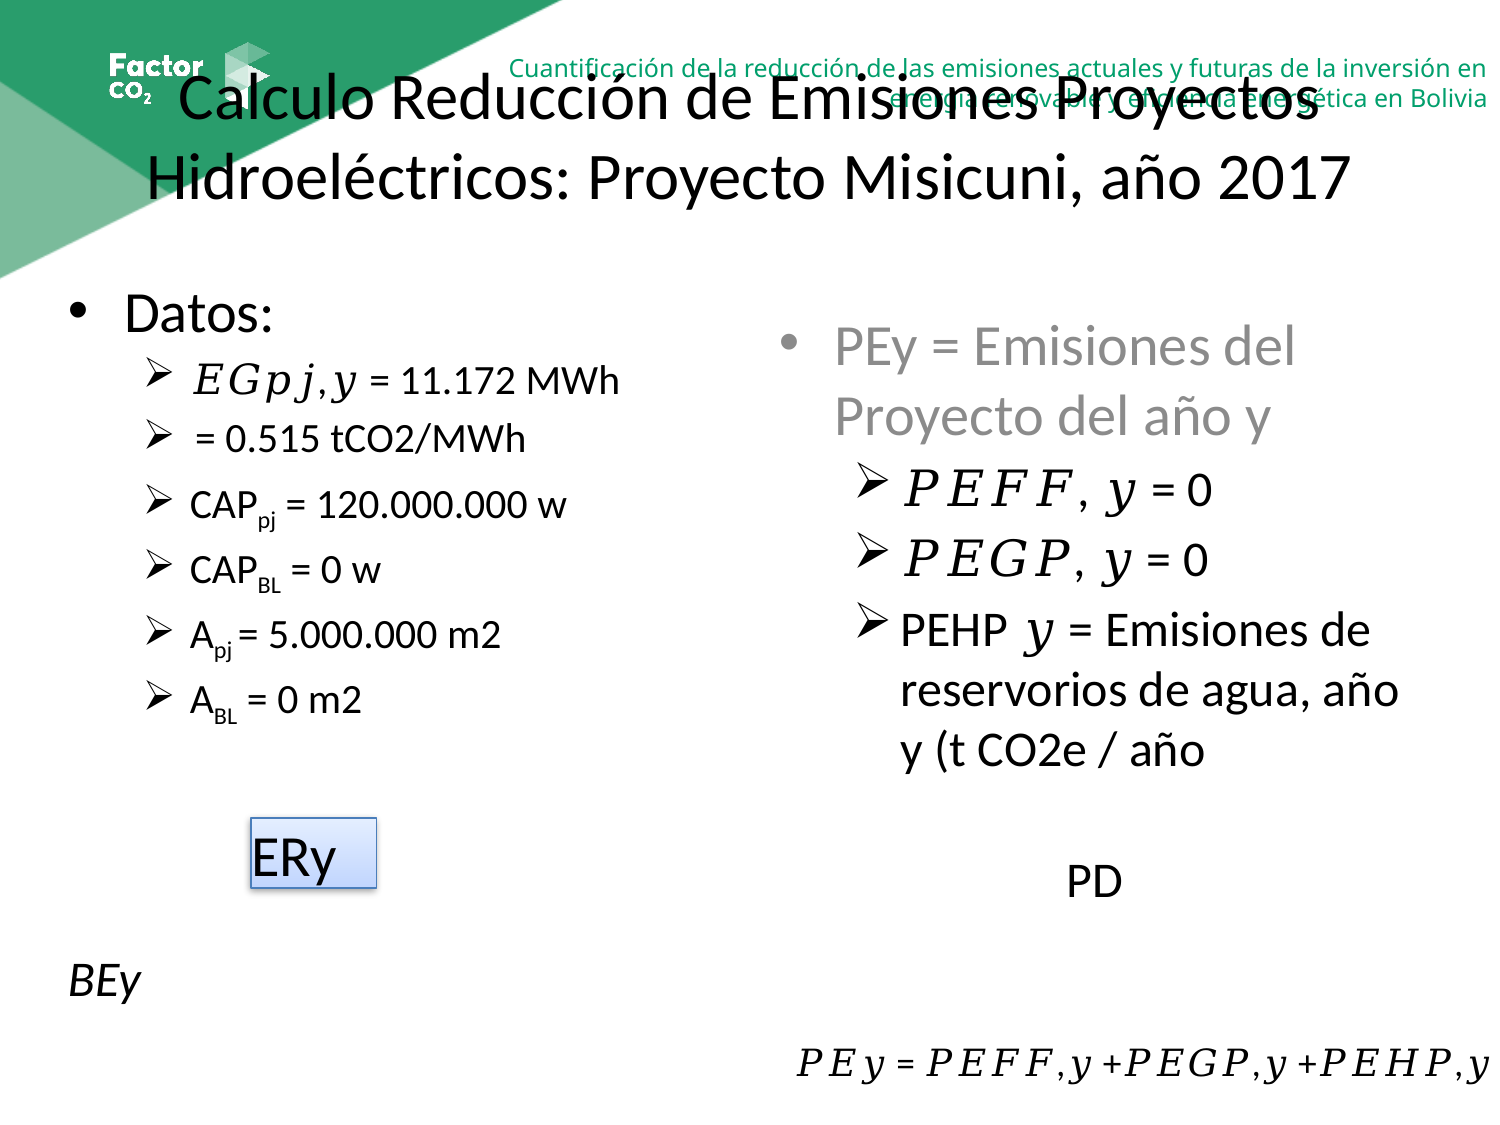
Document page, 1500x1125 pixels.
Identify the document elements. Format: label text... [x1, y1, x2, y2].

text_box 𝑃𝐸𝑦 = 𝑃𝐸𝐹𝐹,𝑦 +𝑃𝐸𝐺𝑃,𝑦 +𝑃𝐸𝐻𝑃,𝑦 [778, 1031, 1500, 1092]
picture [0, 0, 1500, 1125]
list PEy = Emisiones del Proyecto del año y 𝑃𝐸𝐹𝐹, 𝑦 = 0 𝑃𝐸𝐺𝑃, 𝑦 = 0 PEHP 𝑦 = Emisiones de reservorios de agua, año y (t CO2e / año [763, 284, 1427, 799]
title Calculo Reducción de Emisiones Proyectos Hidroeléctricos: Proyecto Misicuni, año 2017 [75, 45, 1425, 233]
